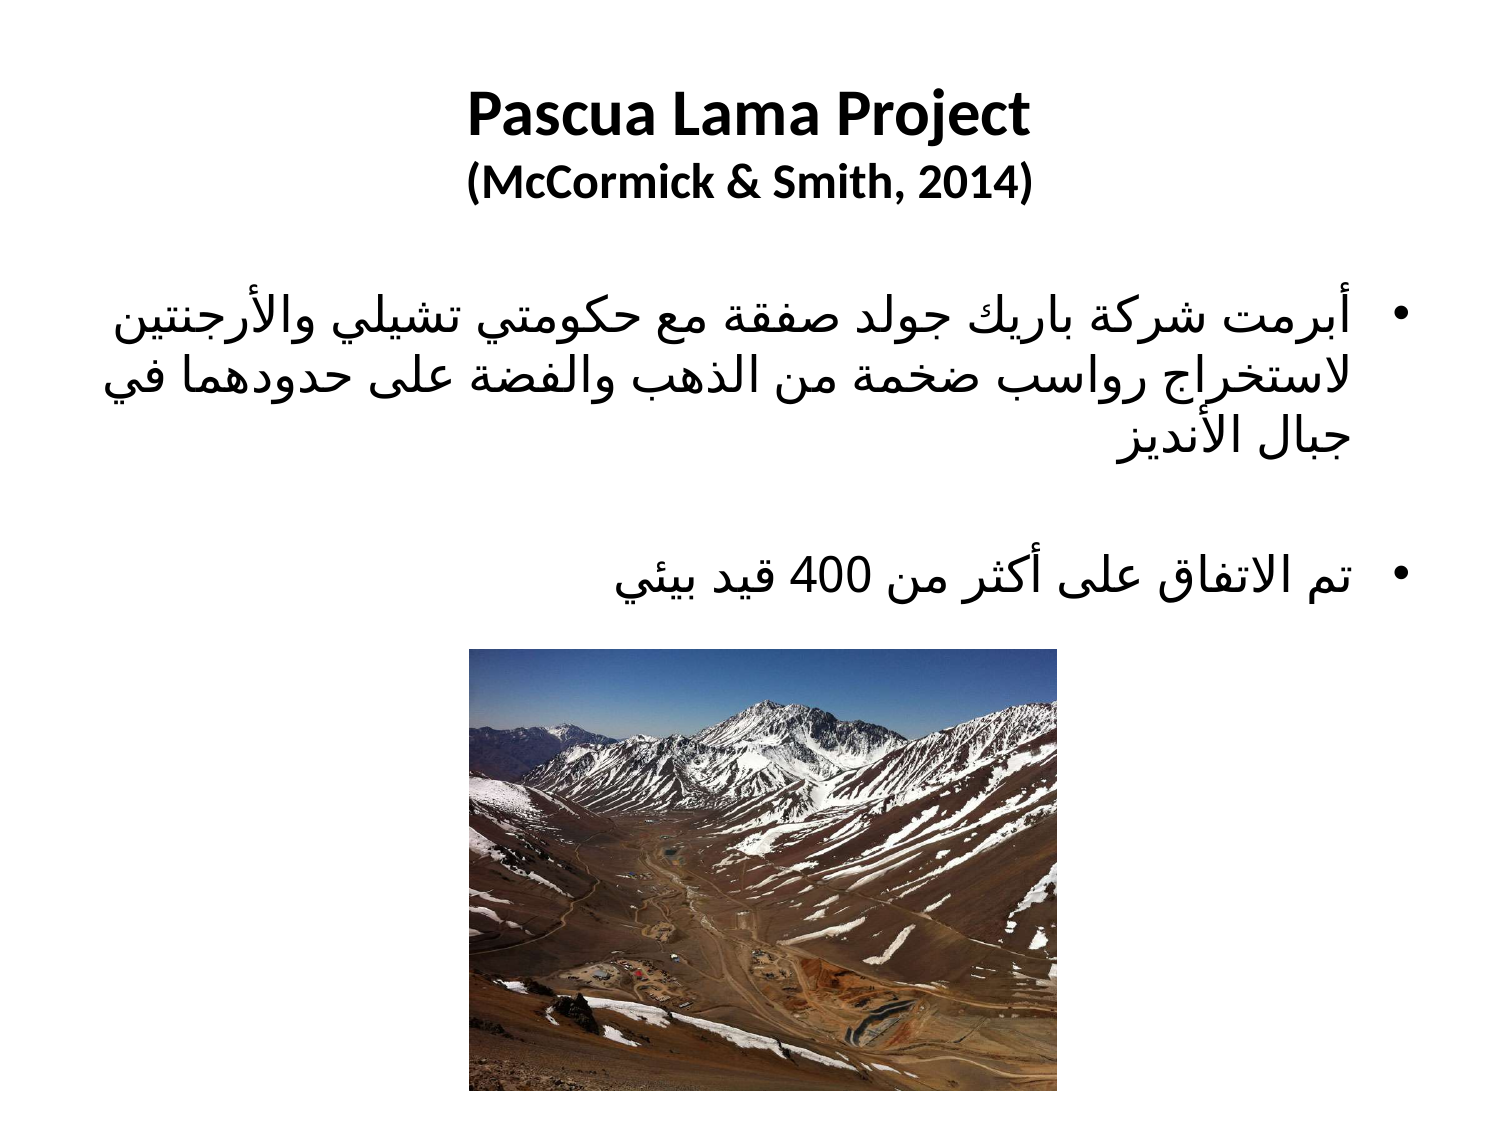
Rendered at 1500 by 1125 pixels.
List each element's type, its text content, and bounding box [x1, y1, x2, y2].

list أبرمت شركة باريك جولد صفقة مع حكومتي تشيلي والأرجنتين لاستخراج رواسب ضخمة من الذهب والفضة على حدودهما في جبال الأنديز تم الاتفاق على أكثر من 400 قيد بيئي [75, 275, 1425, 1125]
picture [469, 649, 1057, 1091]
title Pascua Lama Project (McCormick & Smith, 2014) [75, 45, 1425, 233]
